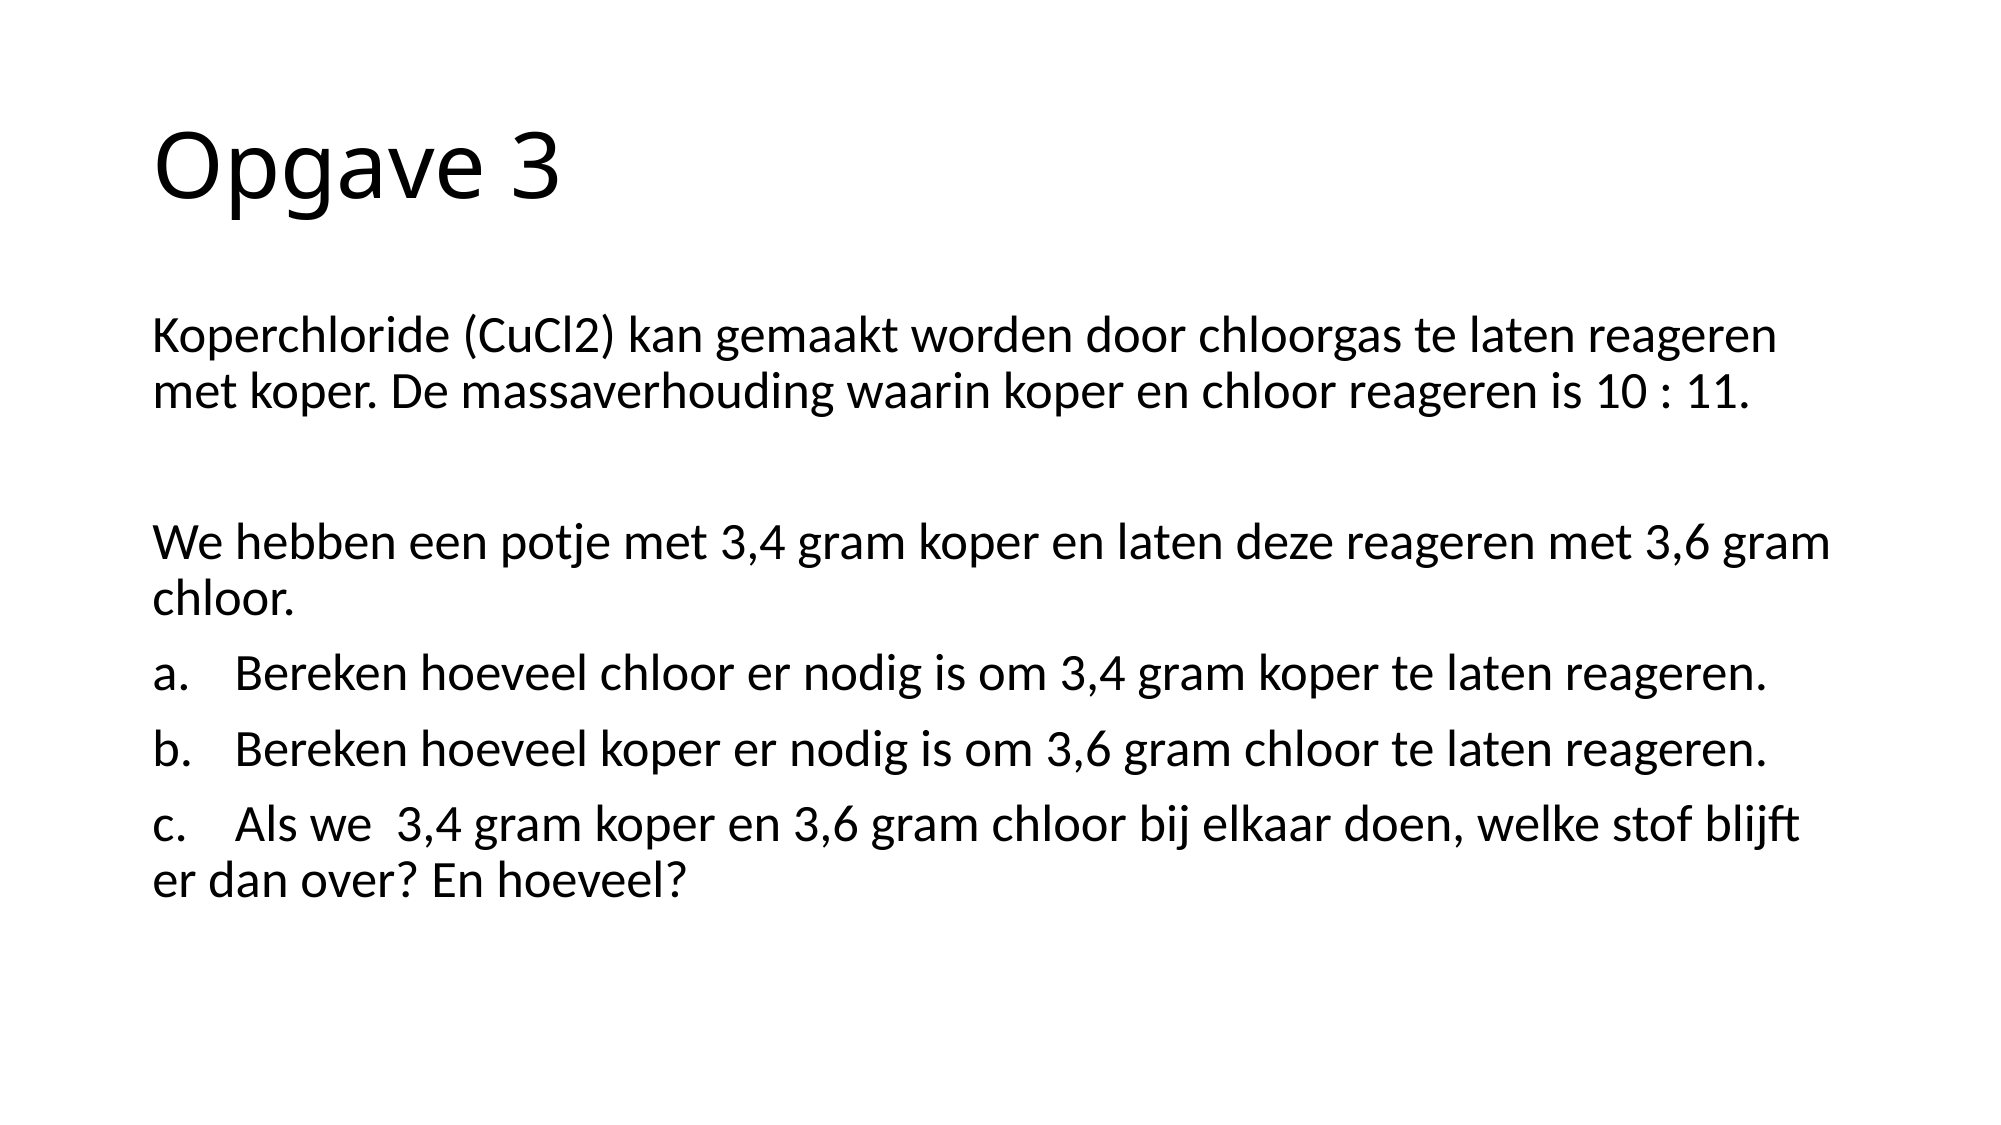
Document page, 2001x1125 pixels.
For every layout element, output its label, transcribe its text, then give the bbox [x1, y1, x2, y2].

list Koperchloride (CuCl2) kan gemaakt worden door chloorgas te laten reageren met koper. De massaverhouding waarin koper en chloor reageren is 10 : 11. We hebben een potje met 3,4 gram koper en laten deze reageren met 3,6 gram chloor. Bereken hoeveel chloor er nodig is om 3,4 gram koper te laten reageren. Bereken hoeveel koper er nodig is om 3,6 gram chloor te laten reageren. c. Als we 3,4 gram koper en 3,6 gram chloor bij elkaar doen, welke stof blijft er dan over? En hoeveel? [137, 299, 1863, 1014]
title Opgave 3 [137, 59, 1863, 278]
